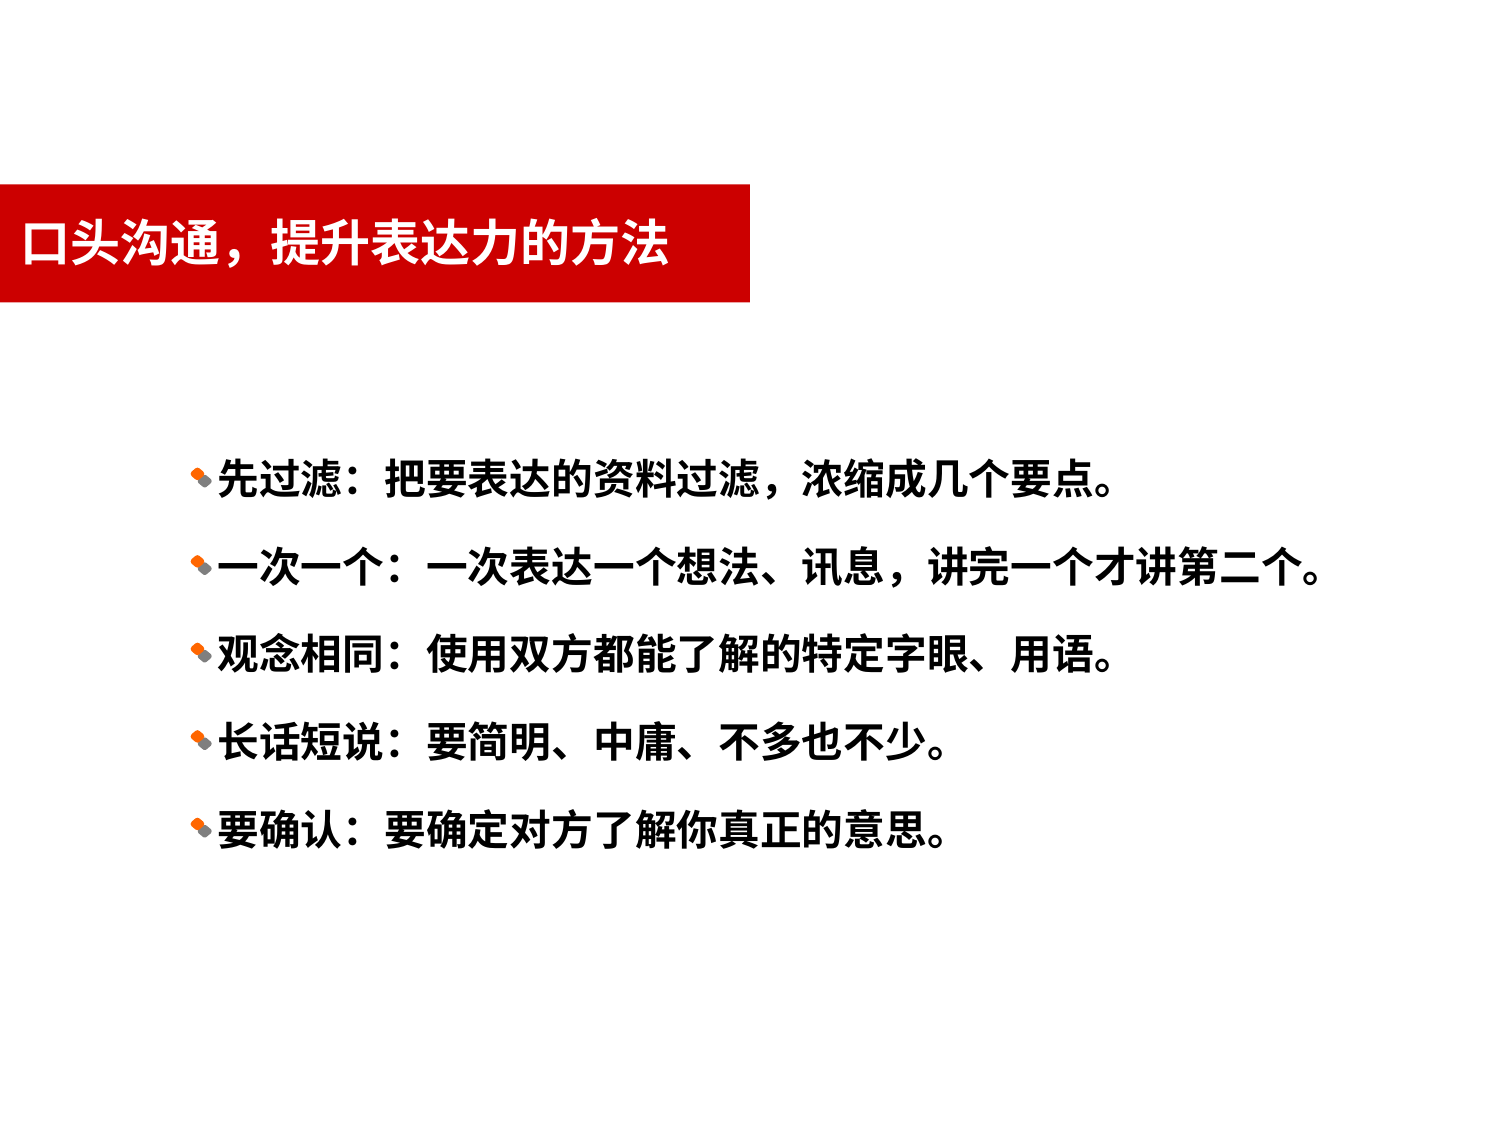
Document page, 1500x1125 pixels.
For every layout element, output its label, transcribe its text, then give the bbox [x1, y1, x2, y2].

text_box 先过滤：把要表达的资料过滤，浓缩成几个要点。 一次一个：一次表达一个想法、讯息，讲完一个才讲第二个。 观念相同：使用双方都能了解的特定字眼、用语。 长话短说：要简明、中庸、不多也不少。 要确认：要确定对方了解你真正的意思。 [171, 420, 1376, 861]
text_box 口头沟通，提升表达力的方法 [5, 203, 844, 279]
text_box [0, 184, 750, 303]
